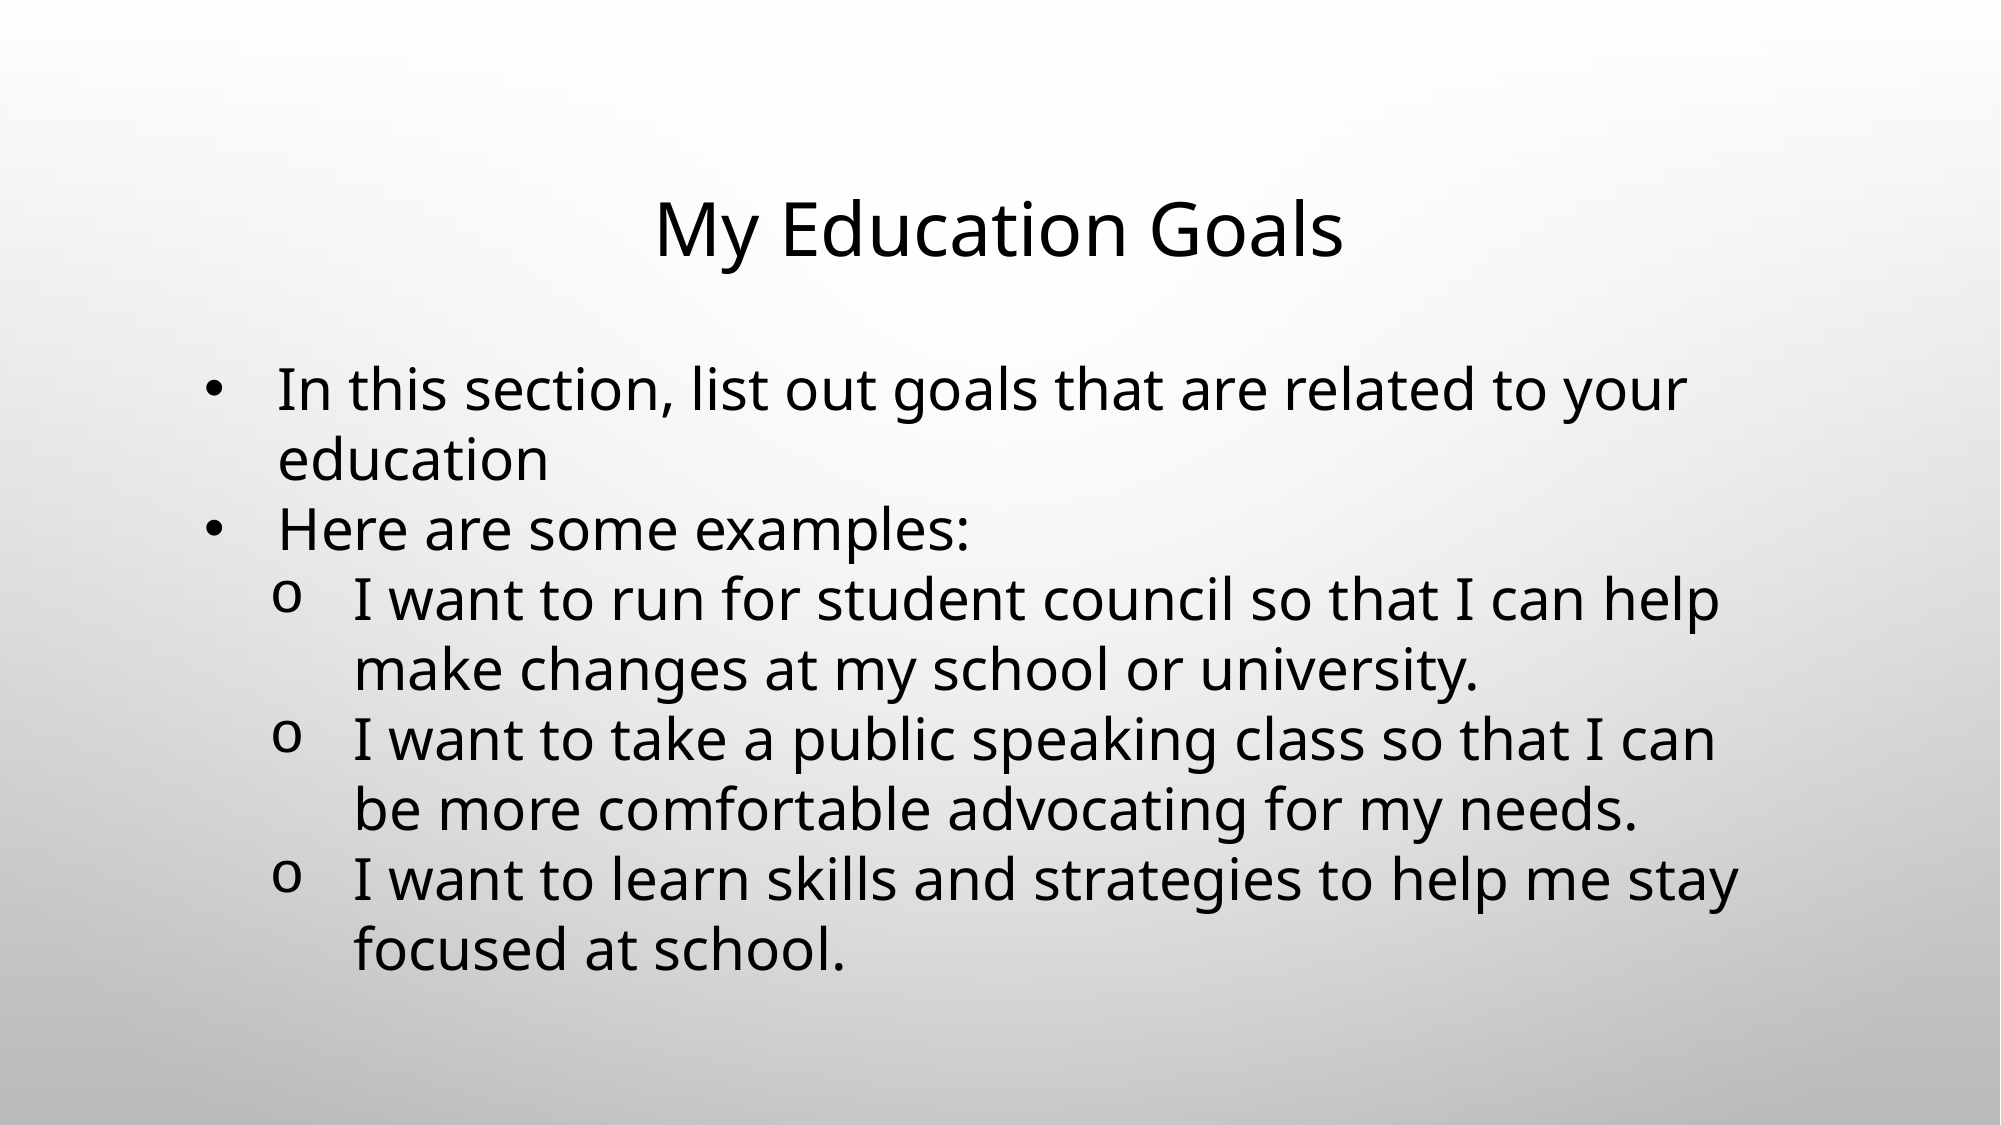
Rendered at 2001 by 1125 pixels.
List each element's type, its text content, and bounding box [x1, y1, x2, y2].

picture [0, 0, 2000, 1125]
title My Education Goals [149, 101, 1851, 364]
list In this section, list out goals that are related to your education Here are some examples: I want to run for student council so that I can help make changes at my school or university. I want to take a public speaking class so that I can be more comfortable advocating for my needs. I want to learn skills and strategies to help me stay focused at school. [187, 344, 1761, 1040]
